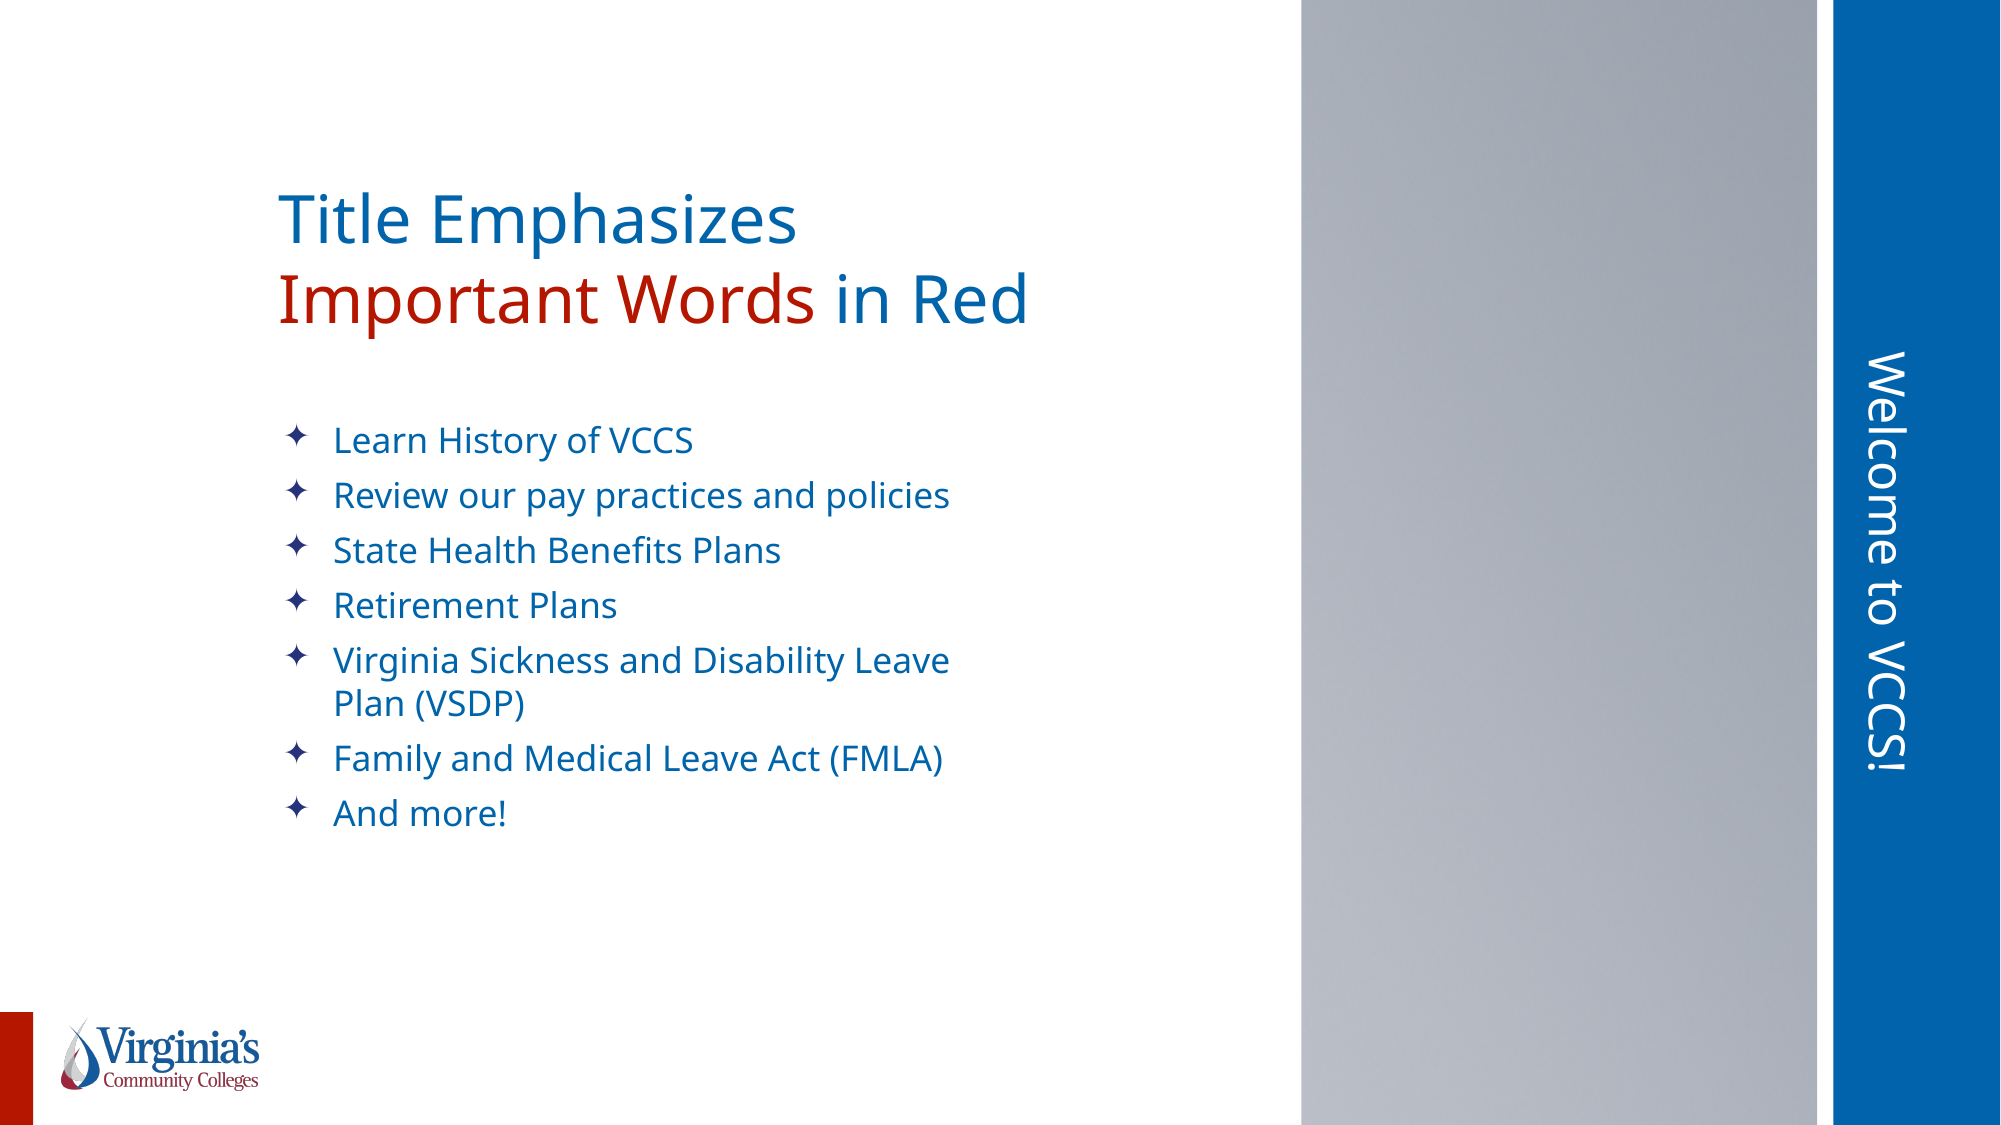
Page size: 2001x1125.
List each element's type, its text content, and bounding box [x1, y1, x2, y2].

picture [61, 1017, 259, 1091]
list Welcome to VCCS! [1880, 281, 1957, 844]
list Learn History of VCCS Review our pay practices and policies State Health Benefits Plans Retirement Plans Virginia Sickness and Disability Leave Plan (VSDP) Family and Medical Leave Act (FMLA) And more! [275, 410, 960, 885]
picture [1301, 0, 1818, 1125]
list Title Emphasizes Important Words in Red [270, 169, 1116, 340]
